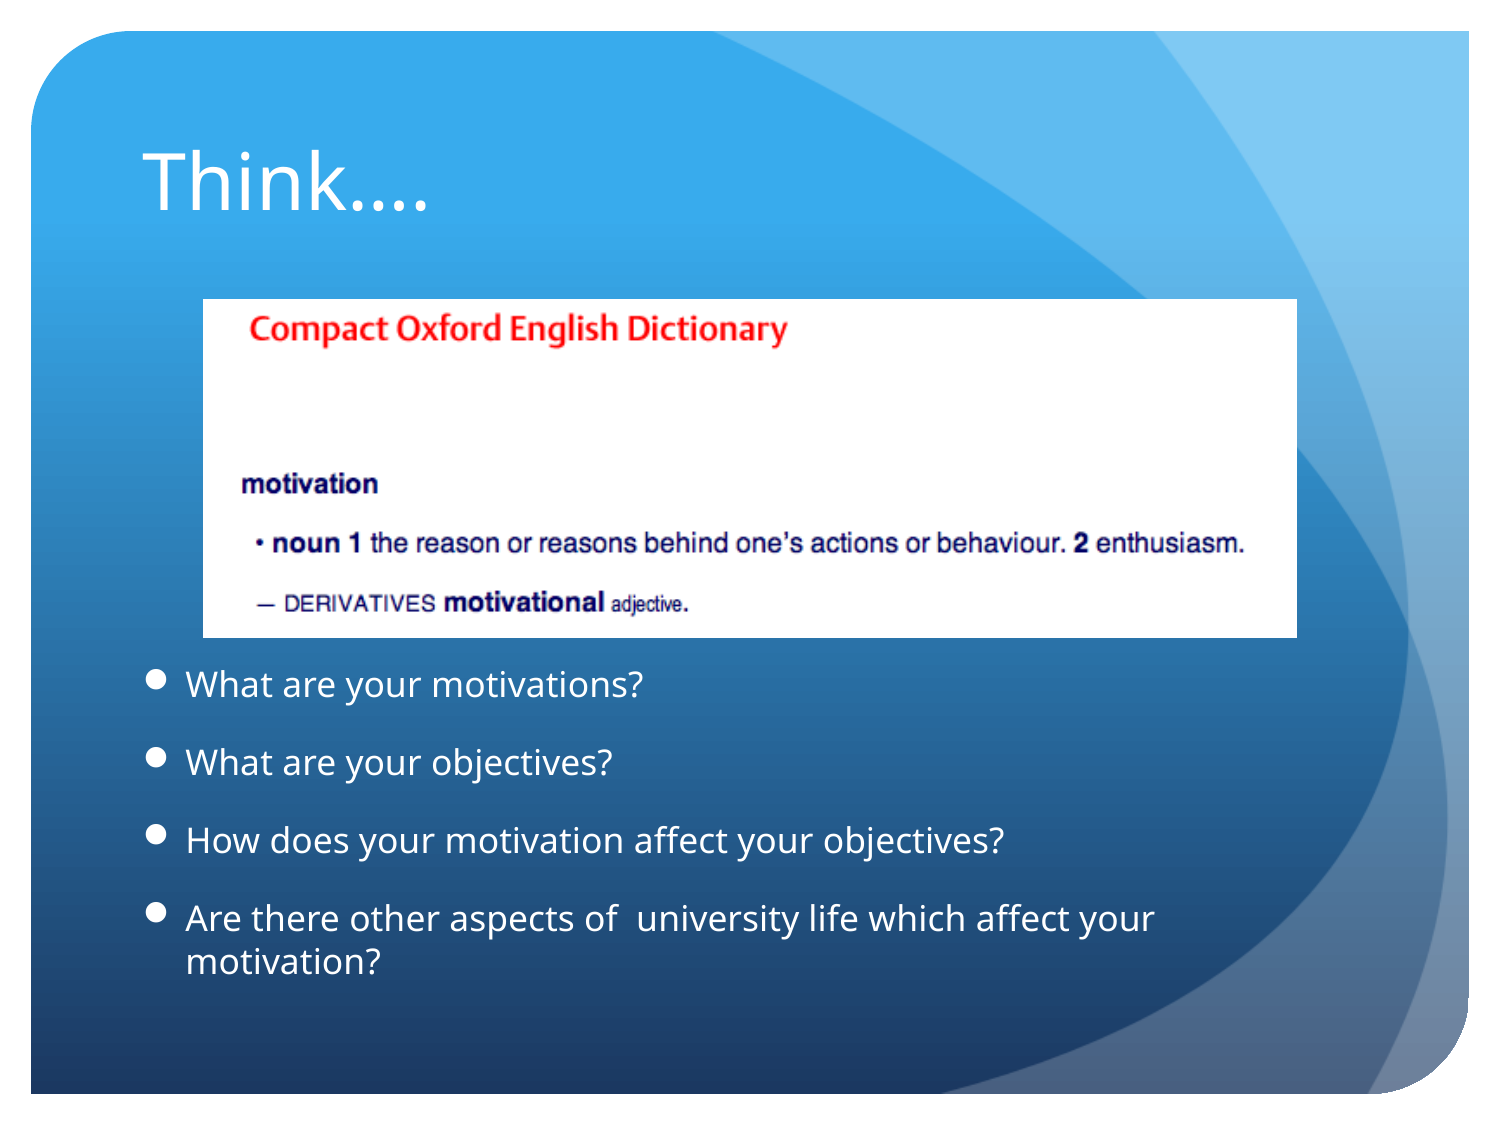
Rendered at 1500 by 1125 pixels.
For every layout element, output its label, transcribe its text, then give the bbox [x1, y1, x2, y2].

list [127, 299, 1373, 638]
title Think…. [127, 62, 1372, 234]
list What are your motivations? What are your objectives? How does your motivation affect your objectives? Are there other aspects of university life which affect your motivation? [127, 654, 1373, 993]
picture [24, 30, 1473, 1094]
